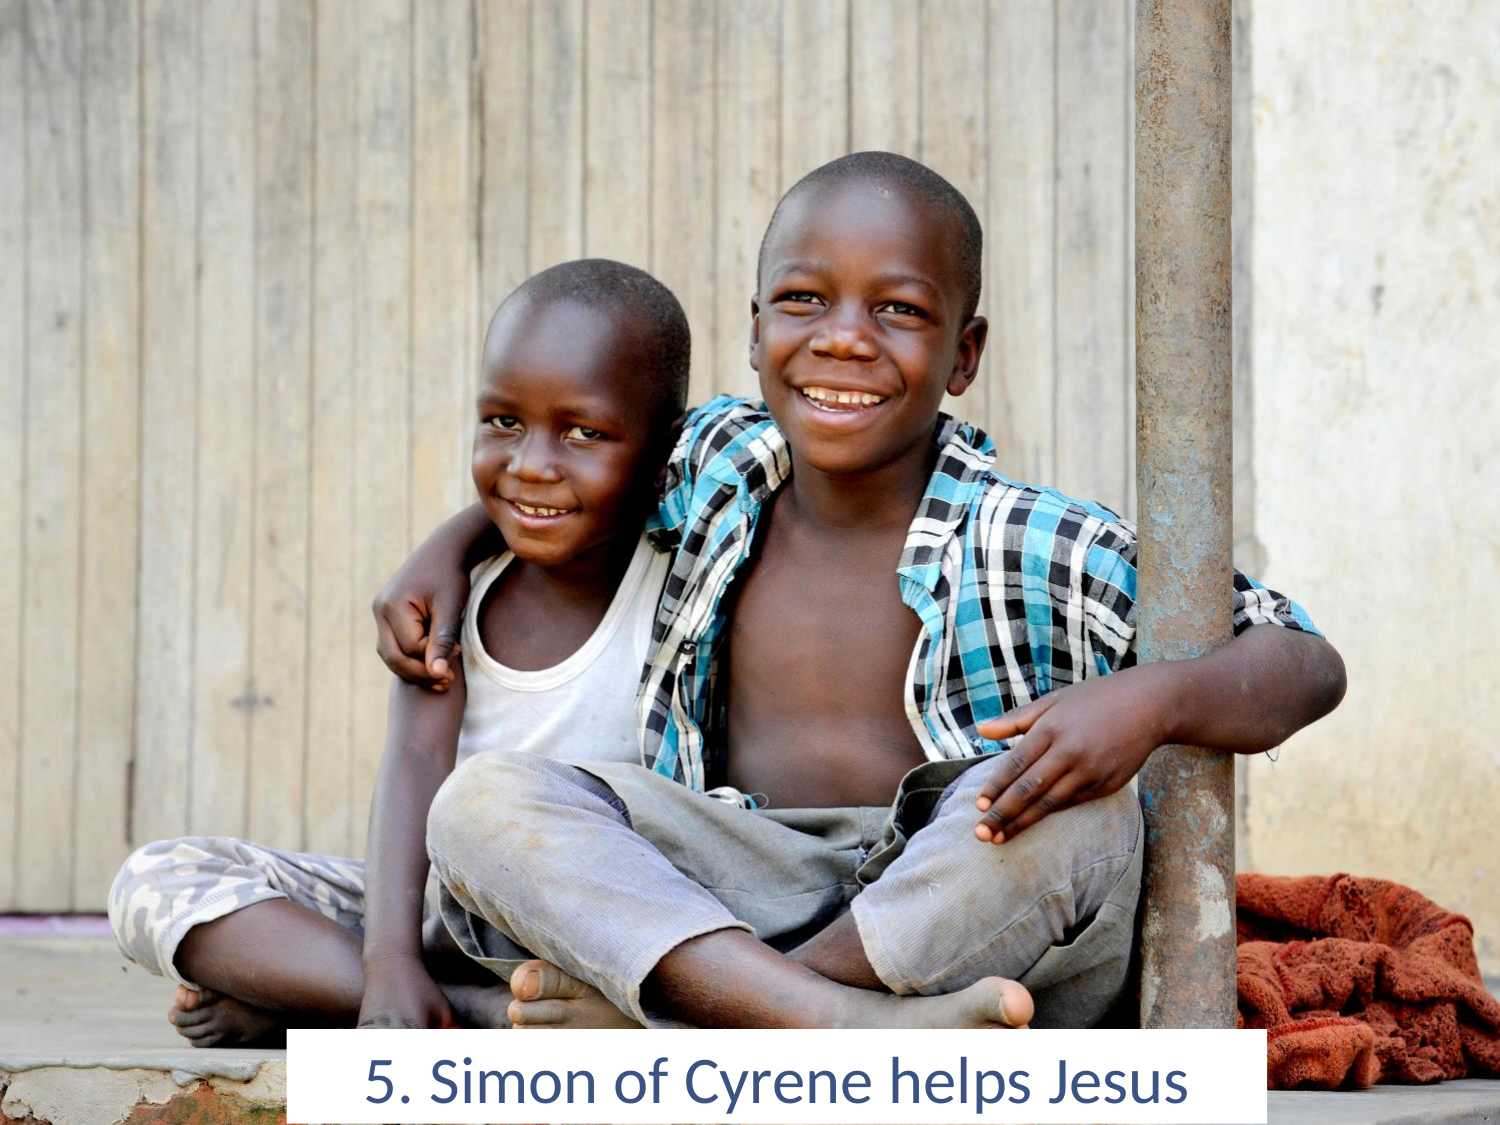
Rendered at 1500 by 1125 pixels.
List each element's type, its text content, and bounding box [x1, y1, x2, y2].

text_box 5. Simon of Cyrene helps Jesus [286, 1029, 1268, 1124]
picture [0, 0, 1500, 1125]
